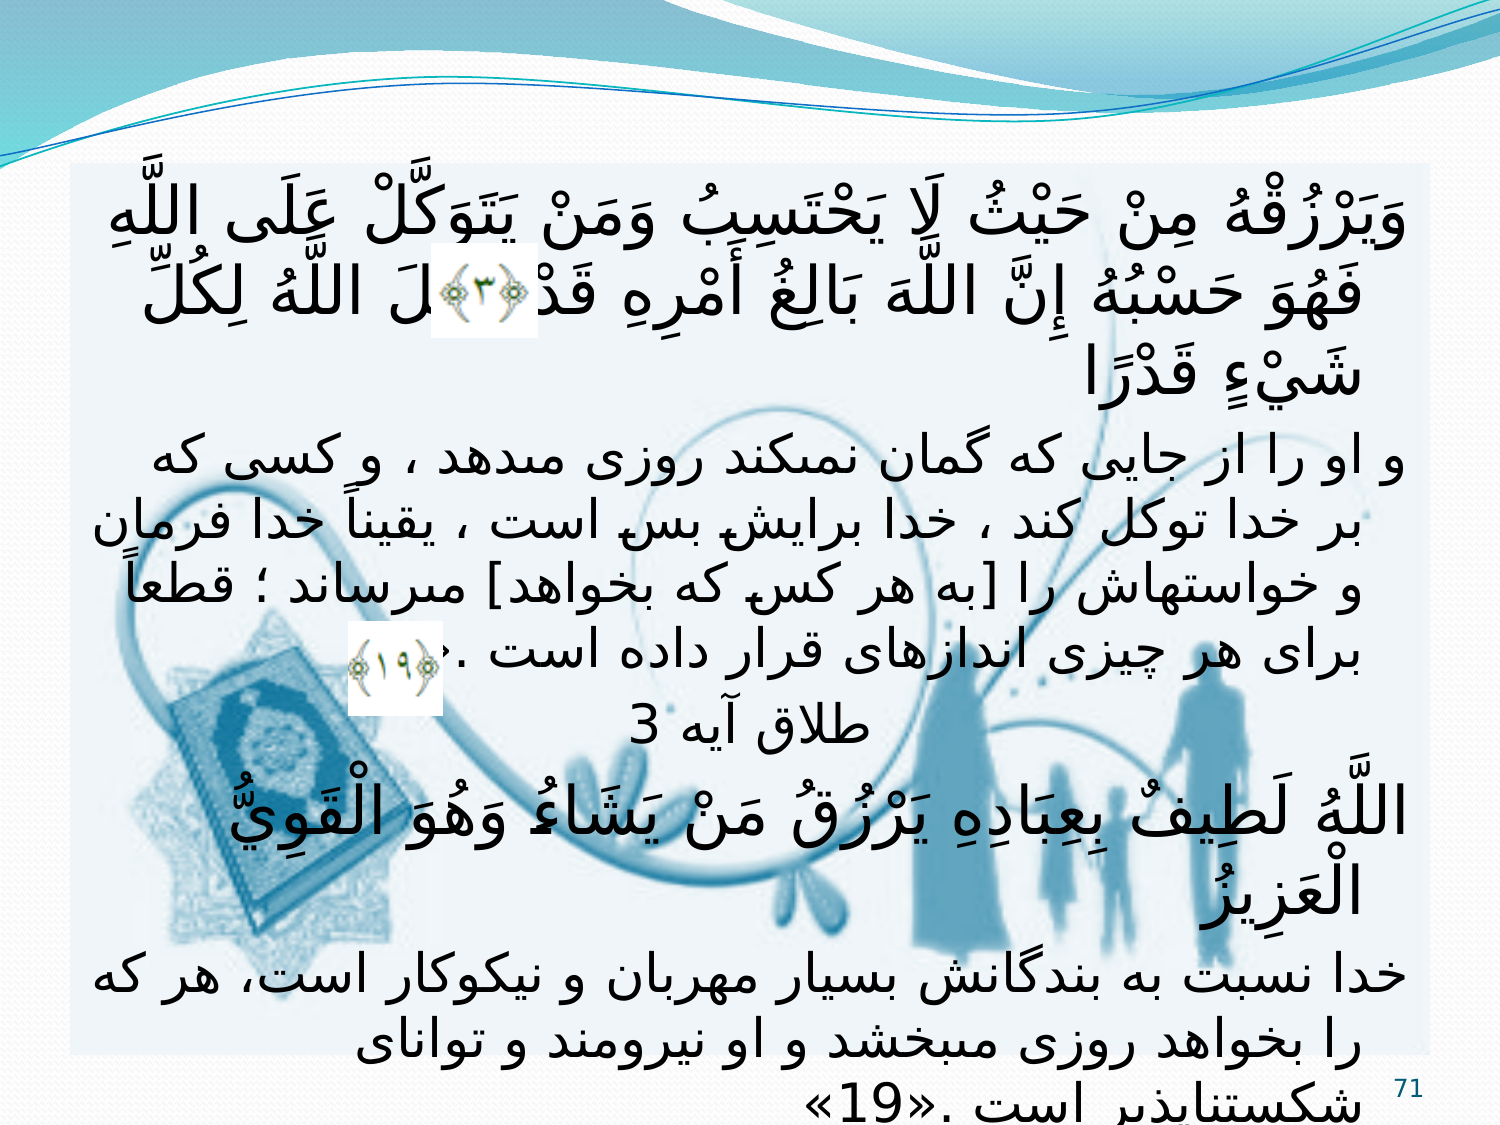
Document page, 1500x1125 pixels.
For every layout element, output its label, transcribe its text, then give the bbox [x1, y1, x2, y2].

picture [70, 163, 1430, 1055]
slide_number 71 [1299, 1068, 1425, 1103]
